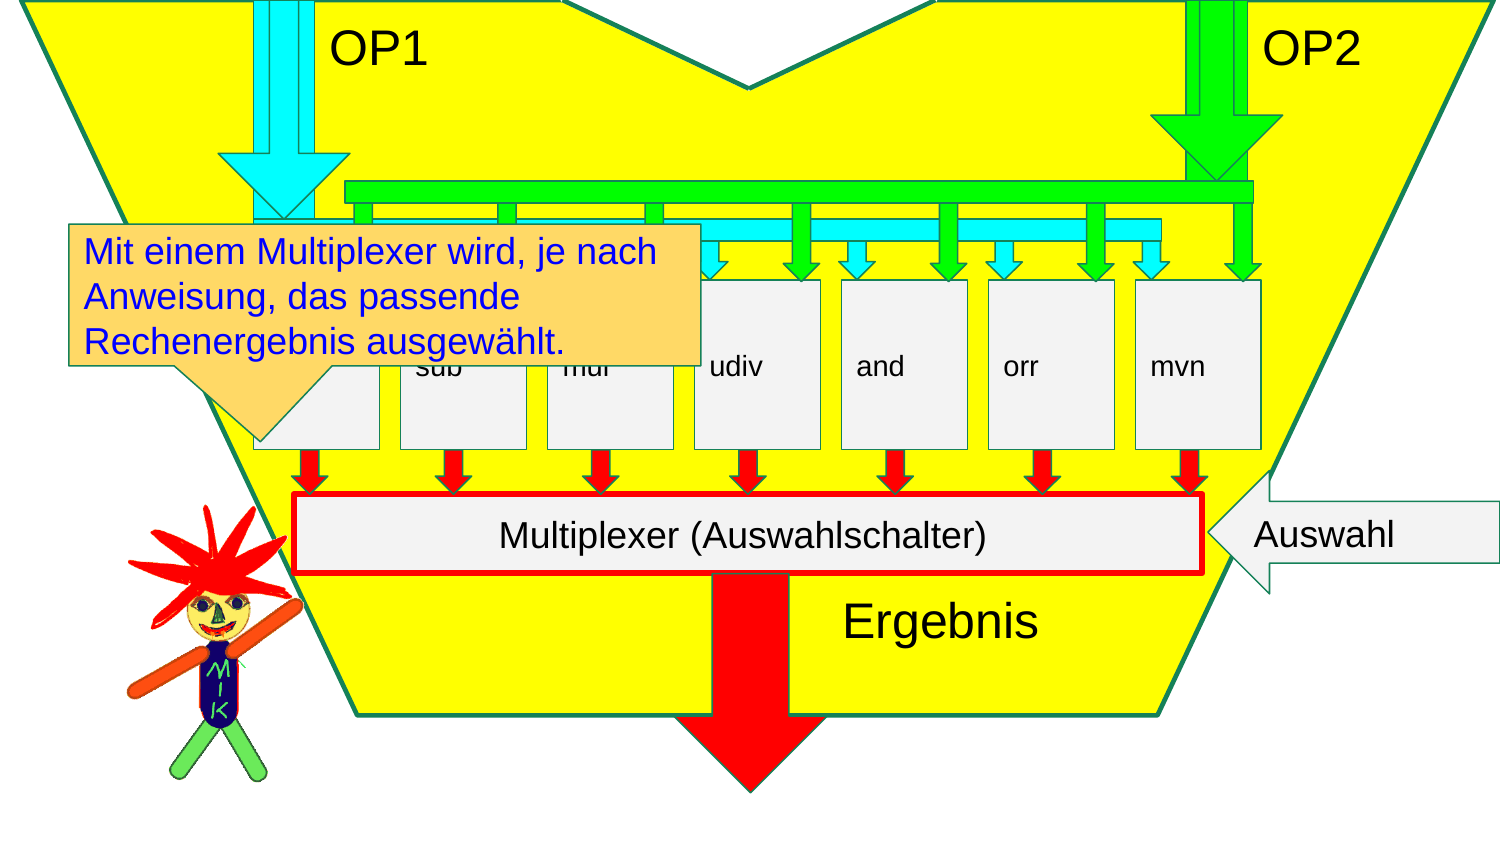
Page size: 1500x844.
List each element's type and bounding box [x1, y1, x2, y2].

text_box [681, 724, 820, 793]
text_box [344, 180, 1262, 282]
text_box [20, 0, 1494, 716]
text_box [291, 449, 1209, 574]
text_box [253, 287, 1262, 450]
text_box [253, 218, 339, 280]
picture [107, 497, 315, 790]
